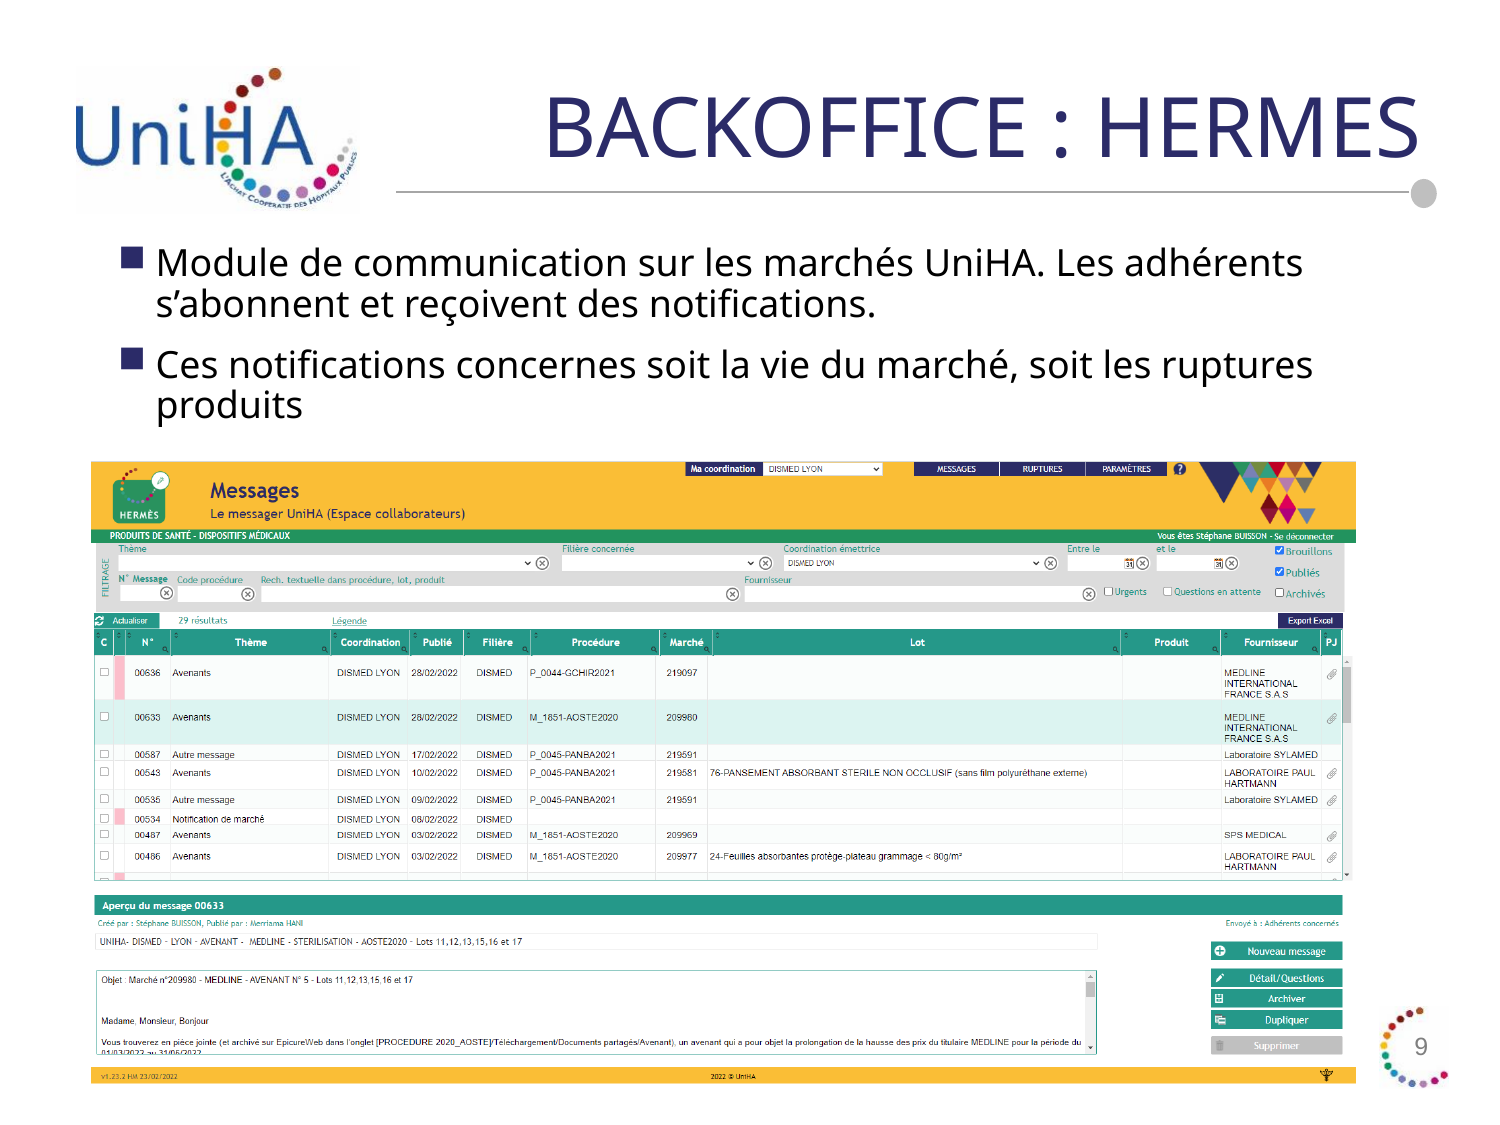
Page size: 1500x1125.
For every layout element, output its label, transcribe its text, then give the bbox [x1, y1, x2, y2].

list Module de communication sur les marchés UniHA. Les adhérents s’abonnent et reçoivent des notifications. Ces notifications concernes soit la vie du marché, soit les ruptures produits [103, 236, 1368, 384]
title BACKOFFICE : HERMES [371, 78, 1437, 171]
picture [76, 66, 360, 214]
picture [91, 461, 1356, 1084]
picture [1379, 1006, 1449, 1089]
